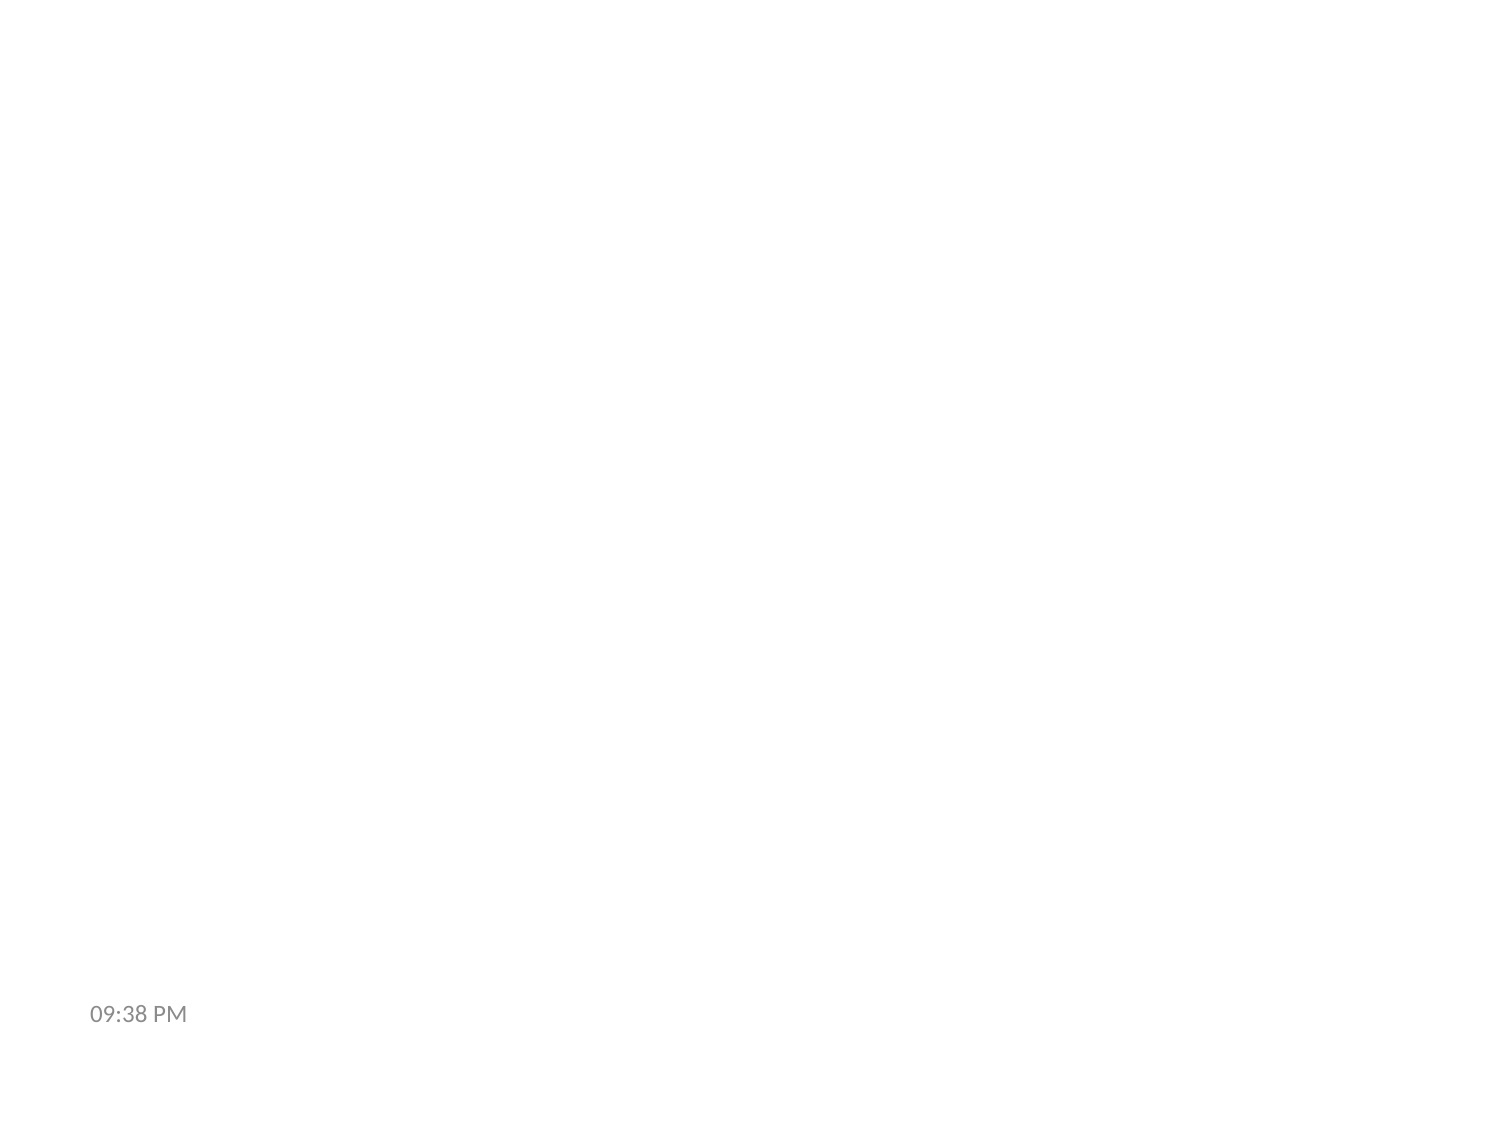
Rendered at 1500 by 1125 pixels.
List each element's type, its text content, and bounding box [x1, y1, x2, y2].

text_box 3:35 PM [75, 982, 425, 1043]
